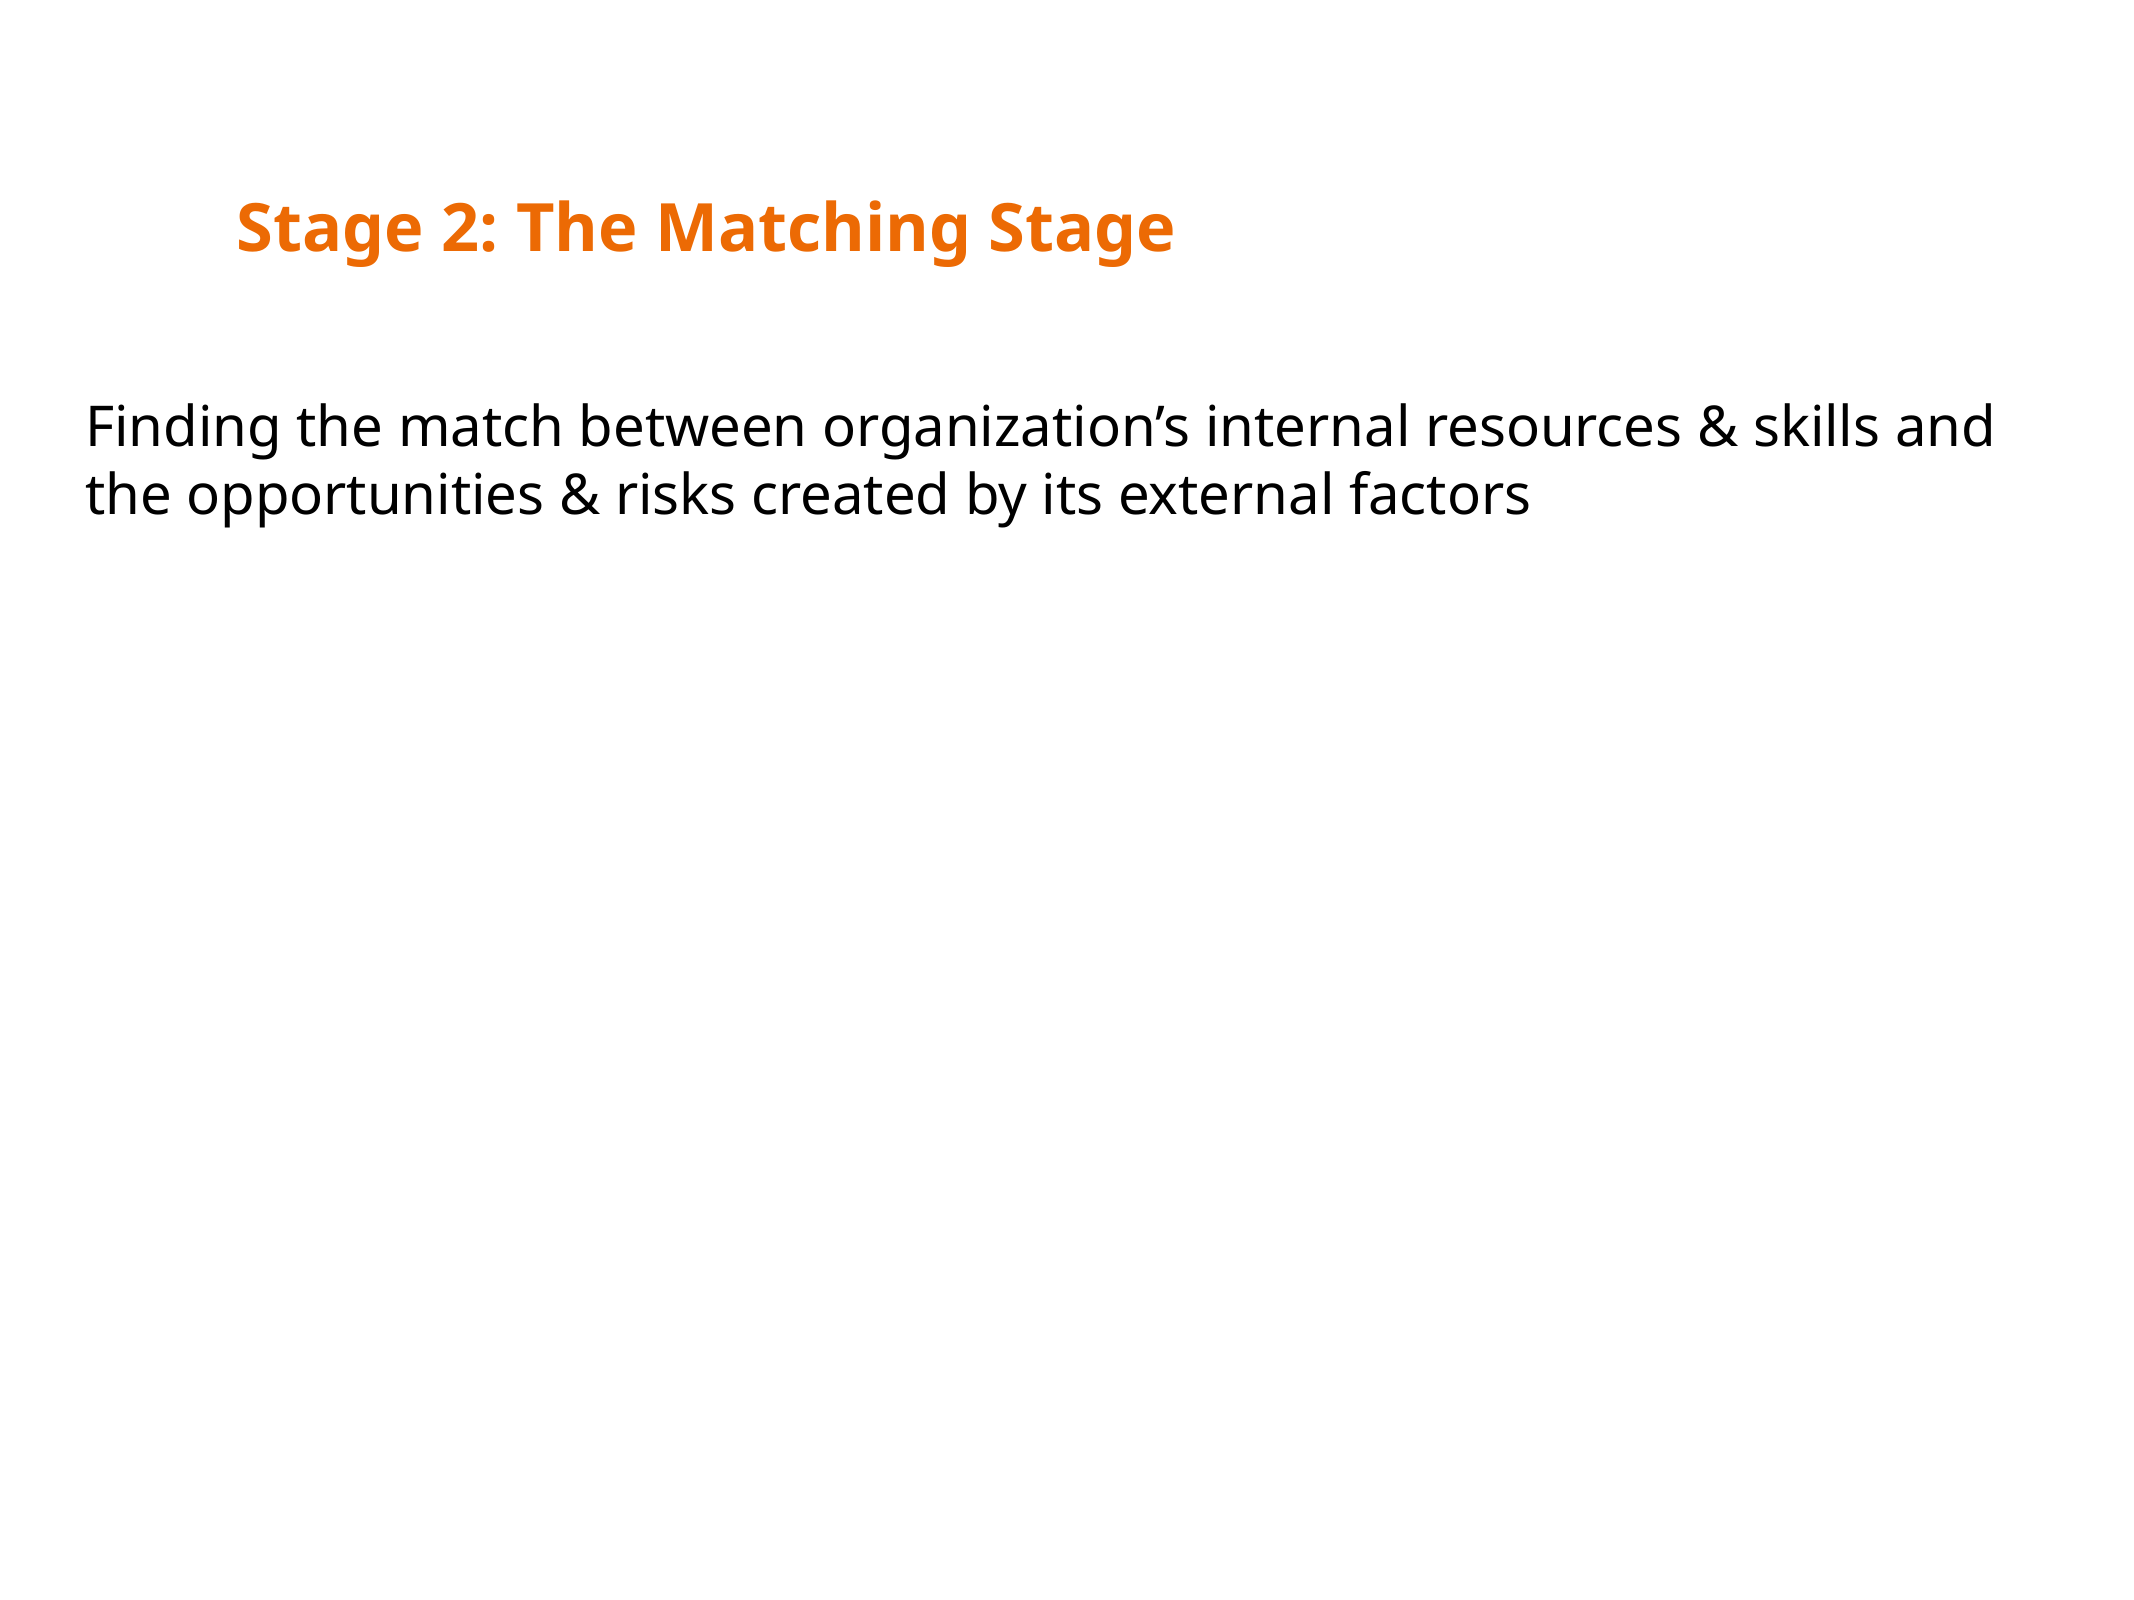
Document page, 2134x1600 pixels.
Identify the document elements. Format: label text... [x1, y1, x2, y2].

text_box Stage 2: The Matching Stage [236, 197, 1178, 265]
list Finding the match between organization’s internal resources & skills and the opportunities & risks created by its external factors [84, 360, 2047, 1600]
